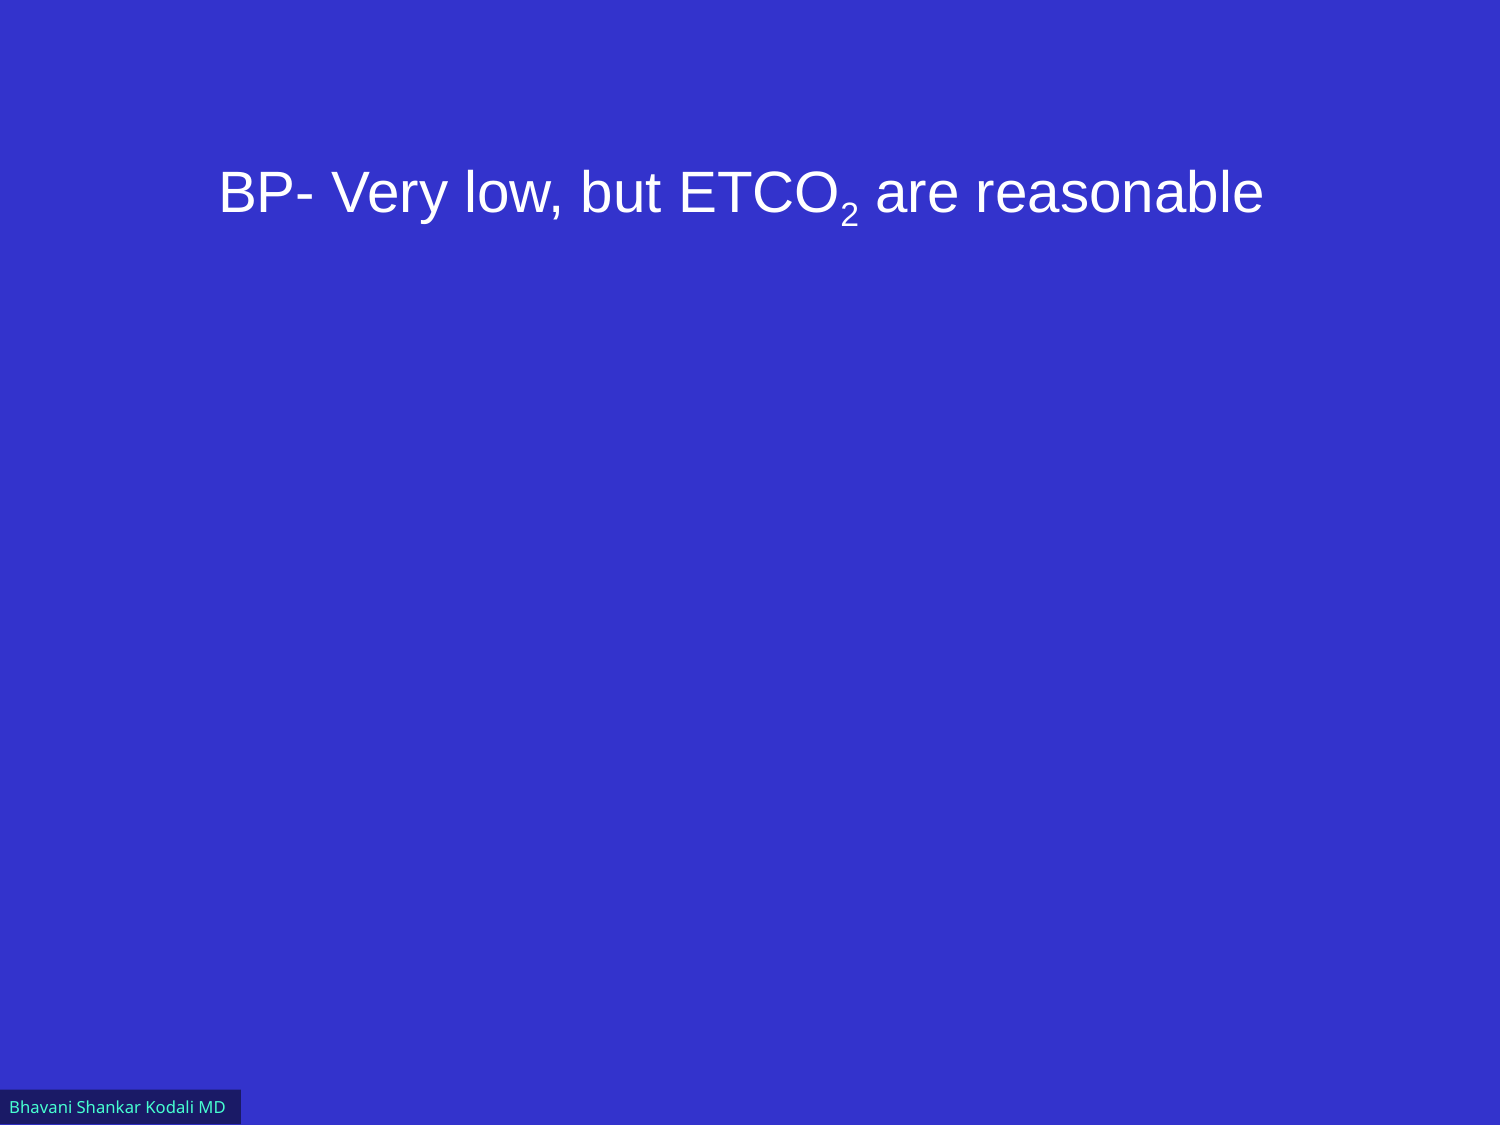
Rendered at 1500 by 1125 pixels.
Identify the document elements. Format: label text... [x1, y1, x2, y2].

title BP- Very low, but ETCO2 are reasonable [112, 99, 1388, 288]
text_box Bhavani Shankar Kodali MD [0, 1089, 241, 1125]
